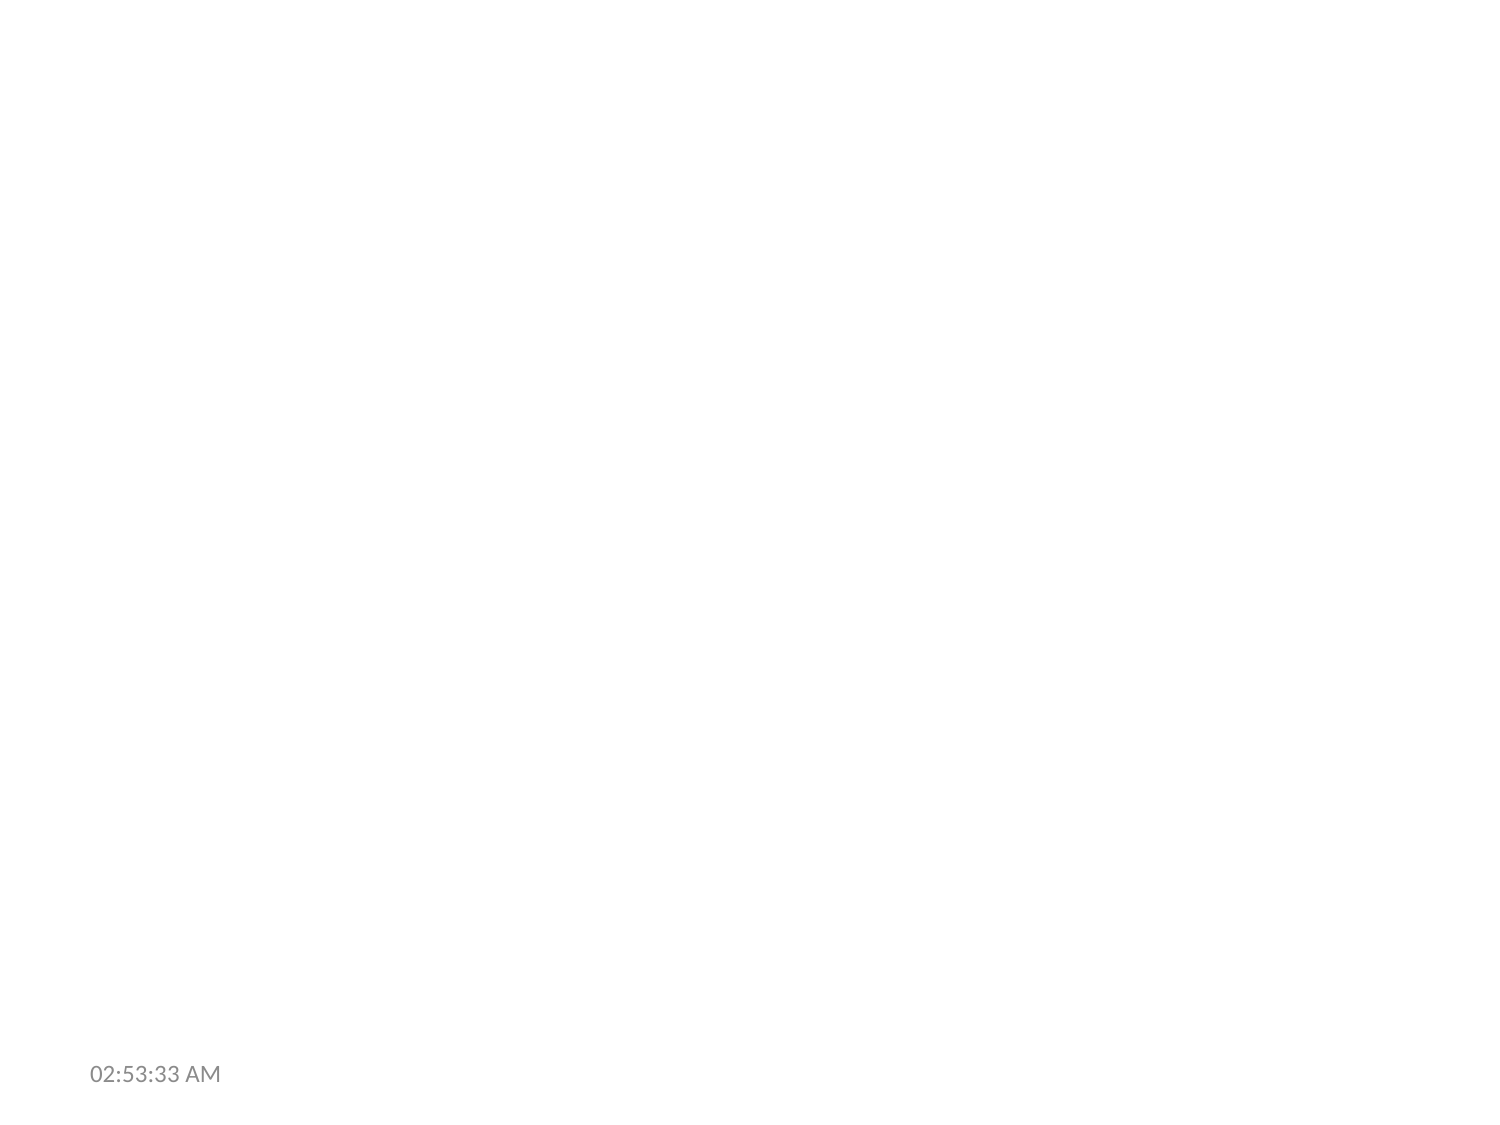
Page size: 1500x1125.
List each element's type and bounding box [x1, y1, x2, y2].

slide_number [75, 1042, 425, 1103]
